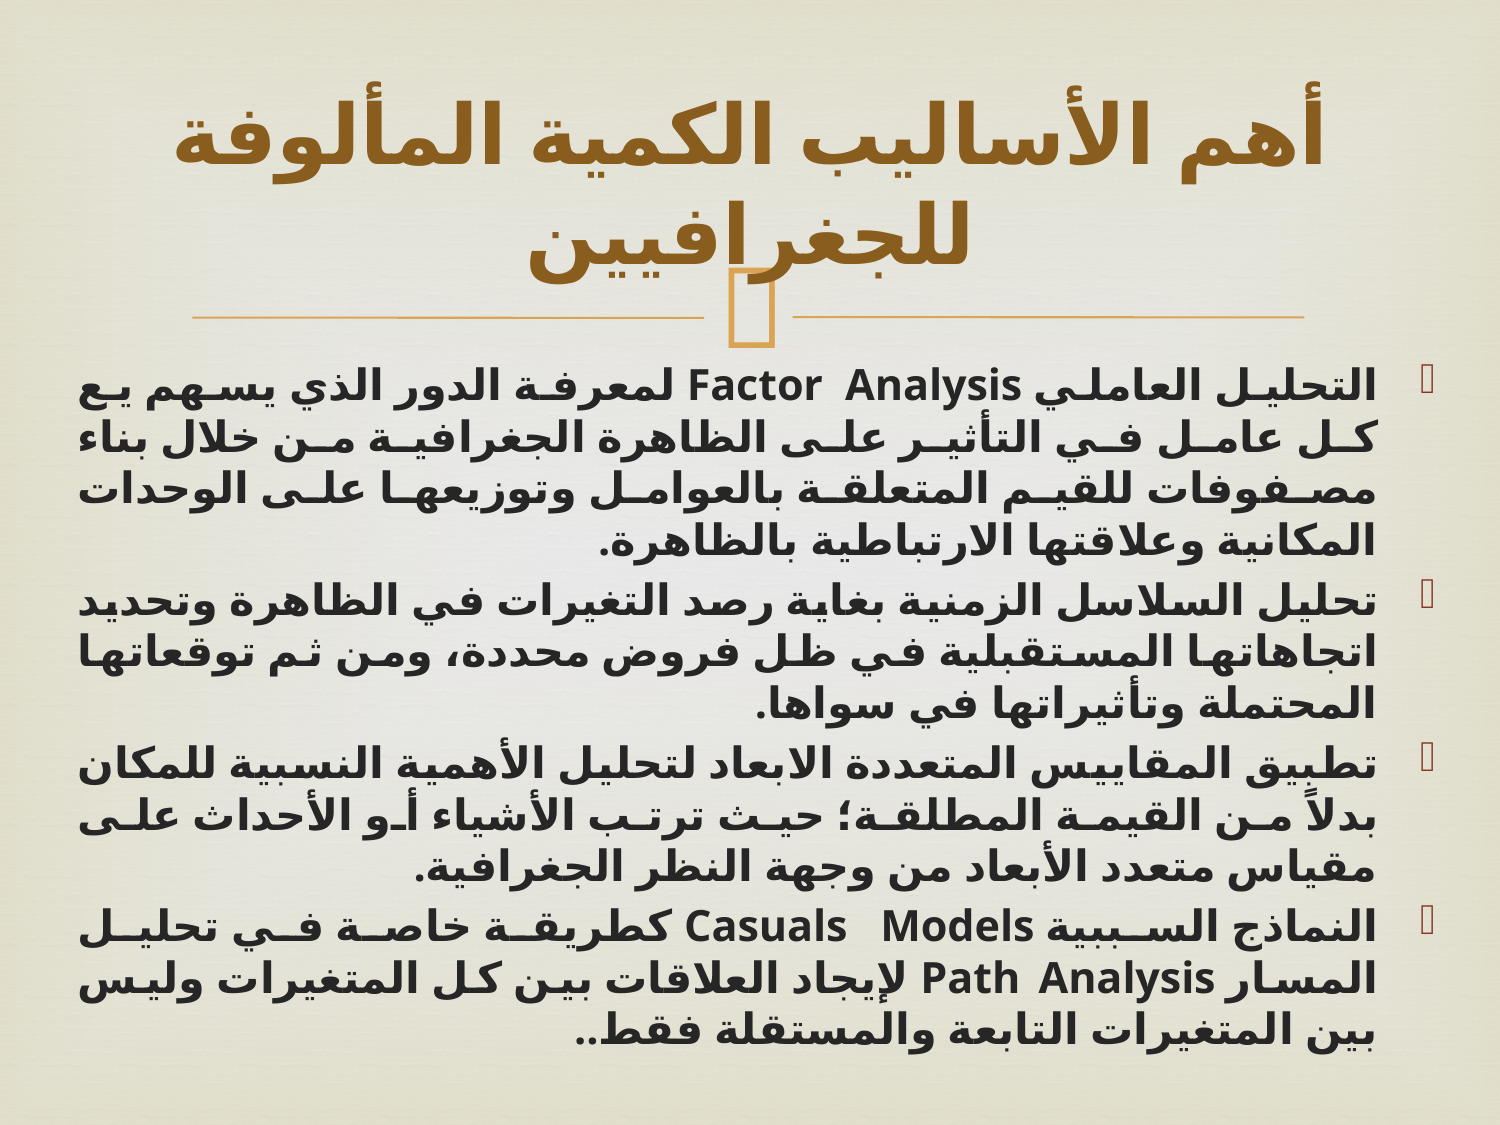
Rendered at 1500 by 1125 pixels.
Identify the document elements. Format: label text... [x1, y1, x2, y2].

title أهم الأساليب الكمية المألوفة للجغرافيين [94, 50, 1407, 313]
list التحليل العاملي Factor Analysis لمعرفة الدور الذي يسهم يع كل عامل في التأثير على الظاهرة الجغرافية من خلال بناء مصفوفات للقيم المتعلقة بالعوامل وتوزيعها على الوحدات المكانية وعلاقتها الارتباطية بالظاهرة. تحليل السلاسل الزمنية بغاية رصد التغيرات في الظاهرة وتحديد اتجاهاتها المستقبلية في ظل فروض محددة، ومن ثم توقعاتها المحتملة وتأثيراتها في سواها. تطبيق المقاييس المتعددة الابعاد لتحليل الأهمية النسبية للمكان بدلاً من القيمة المطلقة؛ حيث ترتب الأشياء أو الأحداث على مقياس متعدد الأبعاد من وجهة النظر الجغرافية. النماذج السببية Casuals Models كطريقة خاصة في تحليل المسار Path Analysis لإيجاد العلاقات بين كل المتغيرات وليس بين المتغيرات التابعة والمستقلة فقط.. [62, 350, 1450, 1075]
